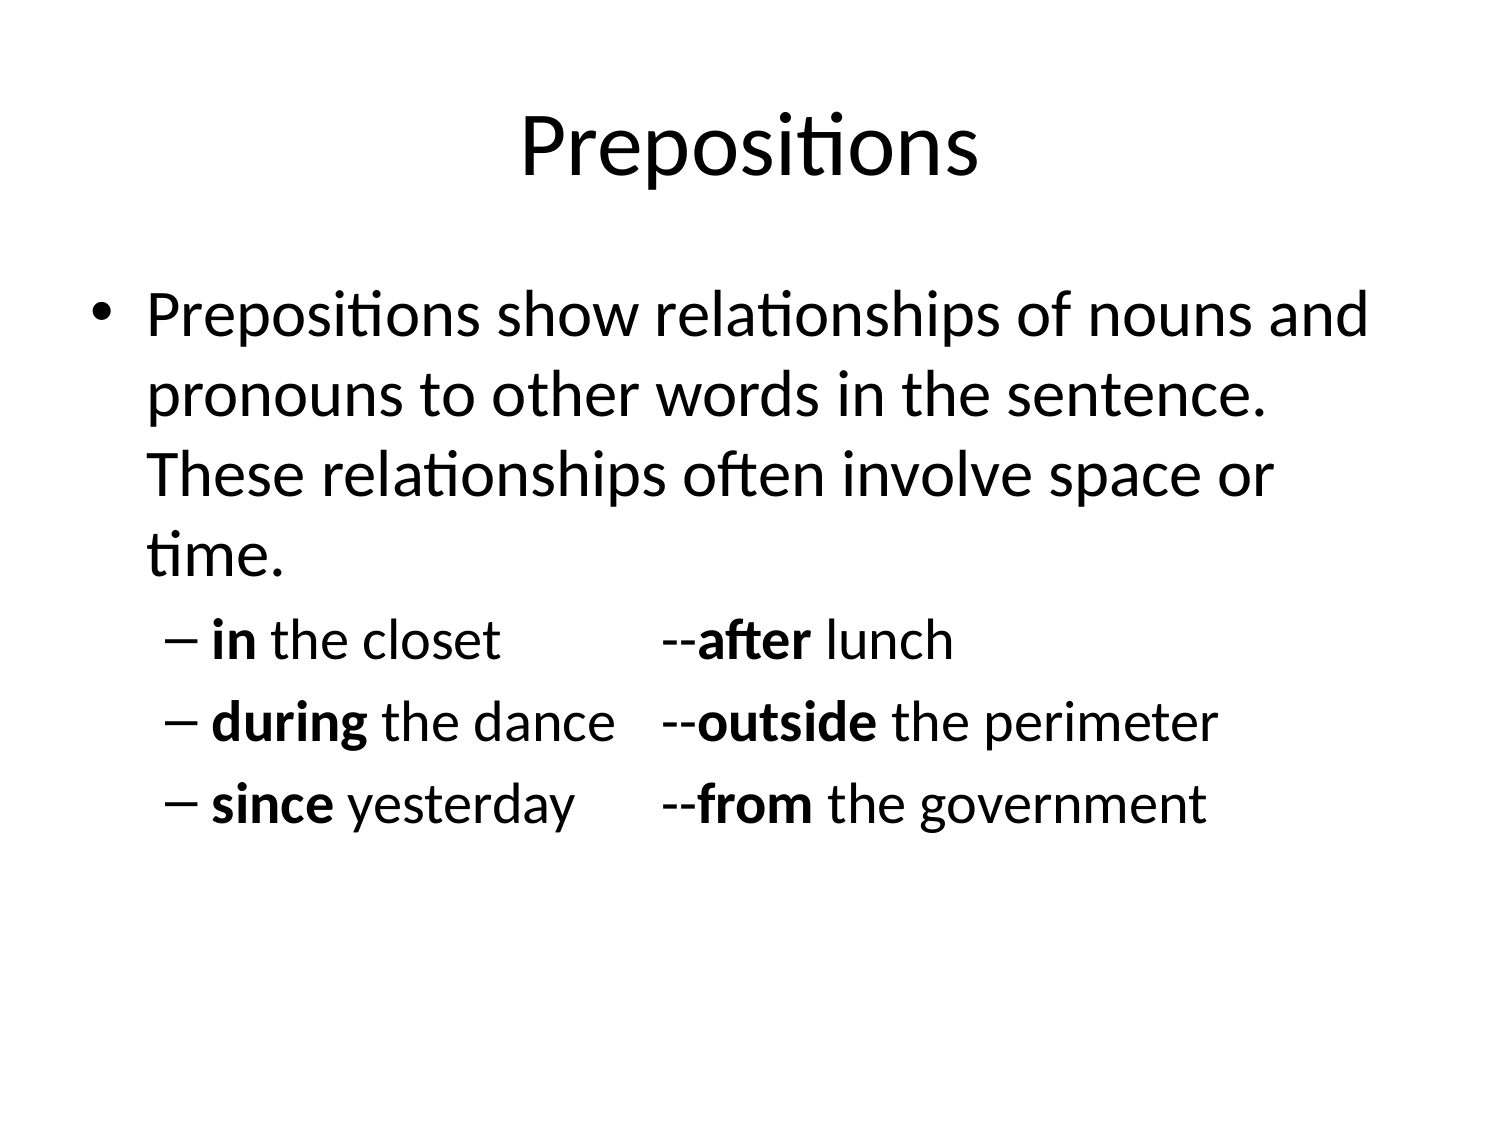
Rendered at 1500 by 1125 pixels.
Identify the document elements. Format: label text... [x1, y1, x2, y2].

title Prepositions [75, 45, 1425, 233]
list Prepositions show relationships of nouns and pronouns to other words in the sentence. These relationships often involve space or time. in the closet --after lunch during the dance --outside the perimeter since yesterday --from the government [75, 262, 1425, 1005]
